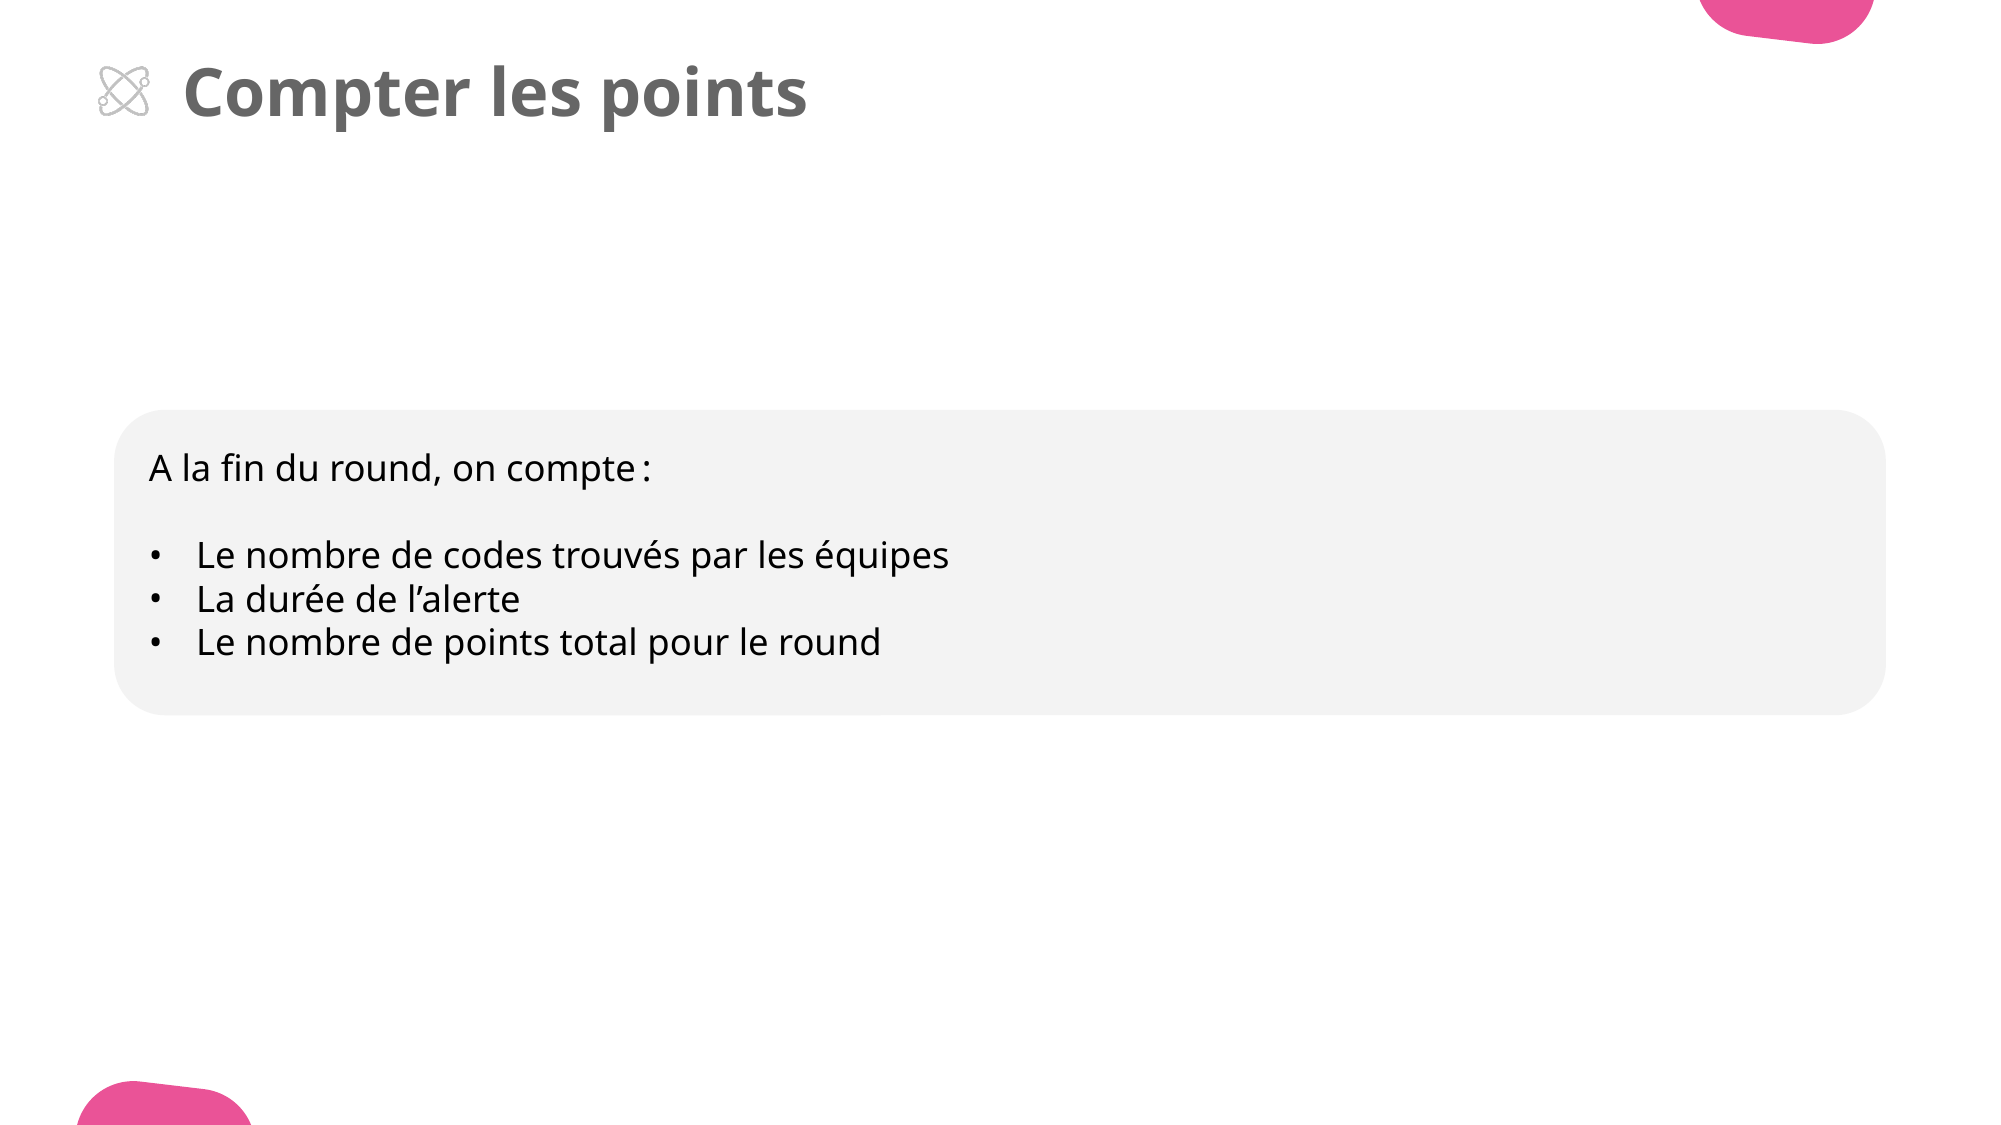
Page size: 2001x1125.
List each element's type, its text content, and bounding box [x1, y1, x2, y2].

text_box Compter les points [162, 29, 1443, 175]
picture [98, 66, 150, 117]
text_box A la fin du round, on compte : Le nombre de codes trouvés par les équipes La durée de l’alerte Le nombre de points total pour le round [114, 409, 1886, 716]
